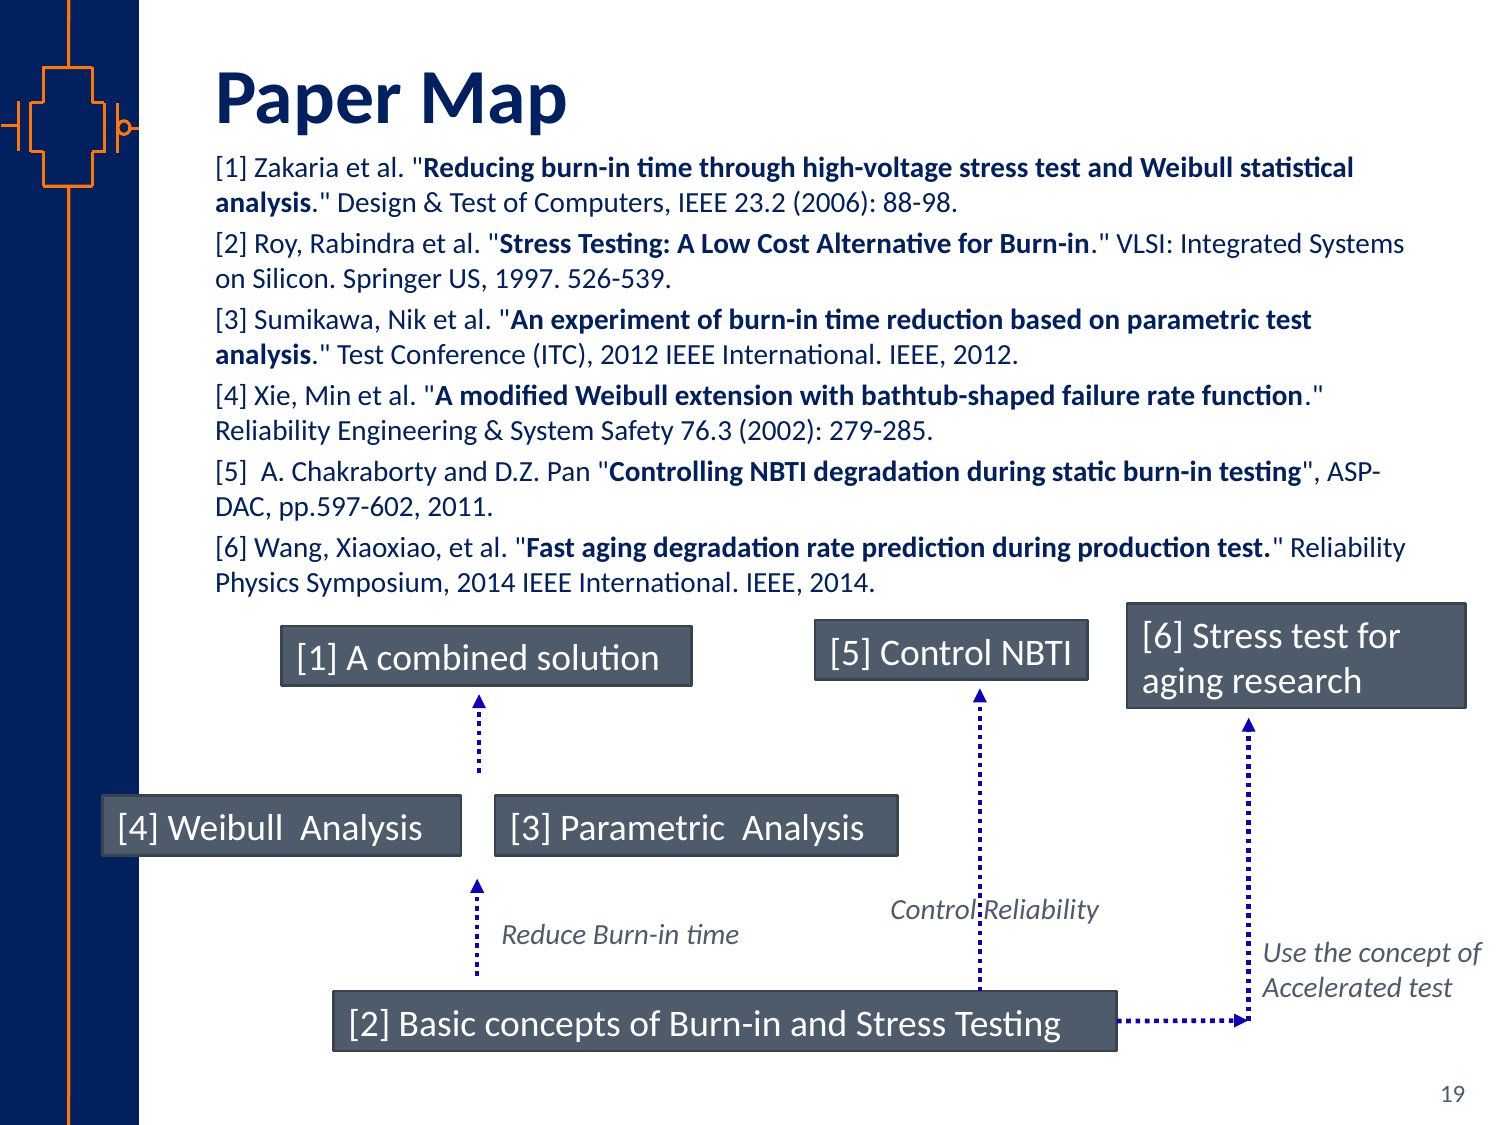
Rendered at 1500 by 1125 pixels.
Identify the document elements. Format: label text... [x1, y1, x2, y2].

text_box [6] Stress test for aging research [1126, 602, 1467, 709]
text_box [3] Parametric Analysis [494, 794, 899, 857]
text_box [4] Weibull Analysis [101, 794, 462, 857]
text_box [973, 688, 987, 882]
text_box [470, 878, 484, 976]
text_box [2] Basic concepts of Burn-in and Stress Testing [332, 990, 1118, 1052]
text_box [5] Control NBTI [814, 619, 1089, 681]
title Paper Map [200, 37, 1388, 140]
text_box [472, 694, 486, 773]
text_box [1242, 717, 1255, 926]
list [1] Zakaria et al. "Reducing burn-in time through high-voltage stress test and Weibull statistical analysis." Design & Test of Computers, IEEE 23.2 (2006): 88-98. [2] Roy, Rabindra et al. "Stress Testing: A Low Cost Alternative for Burn-in." VLSI: Integrated Systems on Silicon. Springer US, 1997. 526-539. [3] Sumikawa, Nik et al. "An experiment of burn-in time reduction based on parametric test analysis." Test Conference (ITC), 2012 IEEE International. IEEE, 2012. [4] Xie, Min et al. "A modified Weibull extension with bathtub-shaped failure rate function." Reliability Engineering & System Safety 76.3 (2002): 279-285. [5] A. Chakraborty and D.Z. Pan "Controlling NBTI degradation during static burn-in testing", ASP-DAC, pp.597-602, 2011. [6] Wang, Xiaoxiao, et al. "Fast aging degradation rate prediction during production test." Reliability Physics Symposium, 2014 IEEE International. IEEE, 2014. [200, 140, 1425, 643]
slide_number 19 [1425, 1062, 1488, 1123]
text_box Use the concept of Accelerated test [1247, 926, 1500, 1011]
text_box [1] A combined solution [280, 625, 693, 687]
text_box Control Reliability [875, 882, 1177, 933]
text_box Reduce Burn-in time [486, 907, 788, 958]
